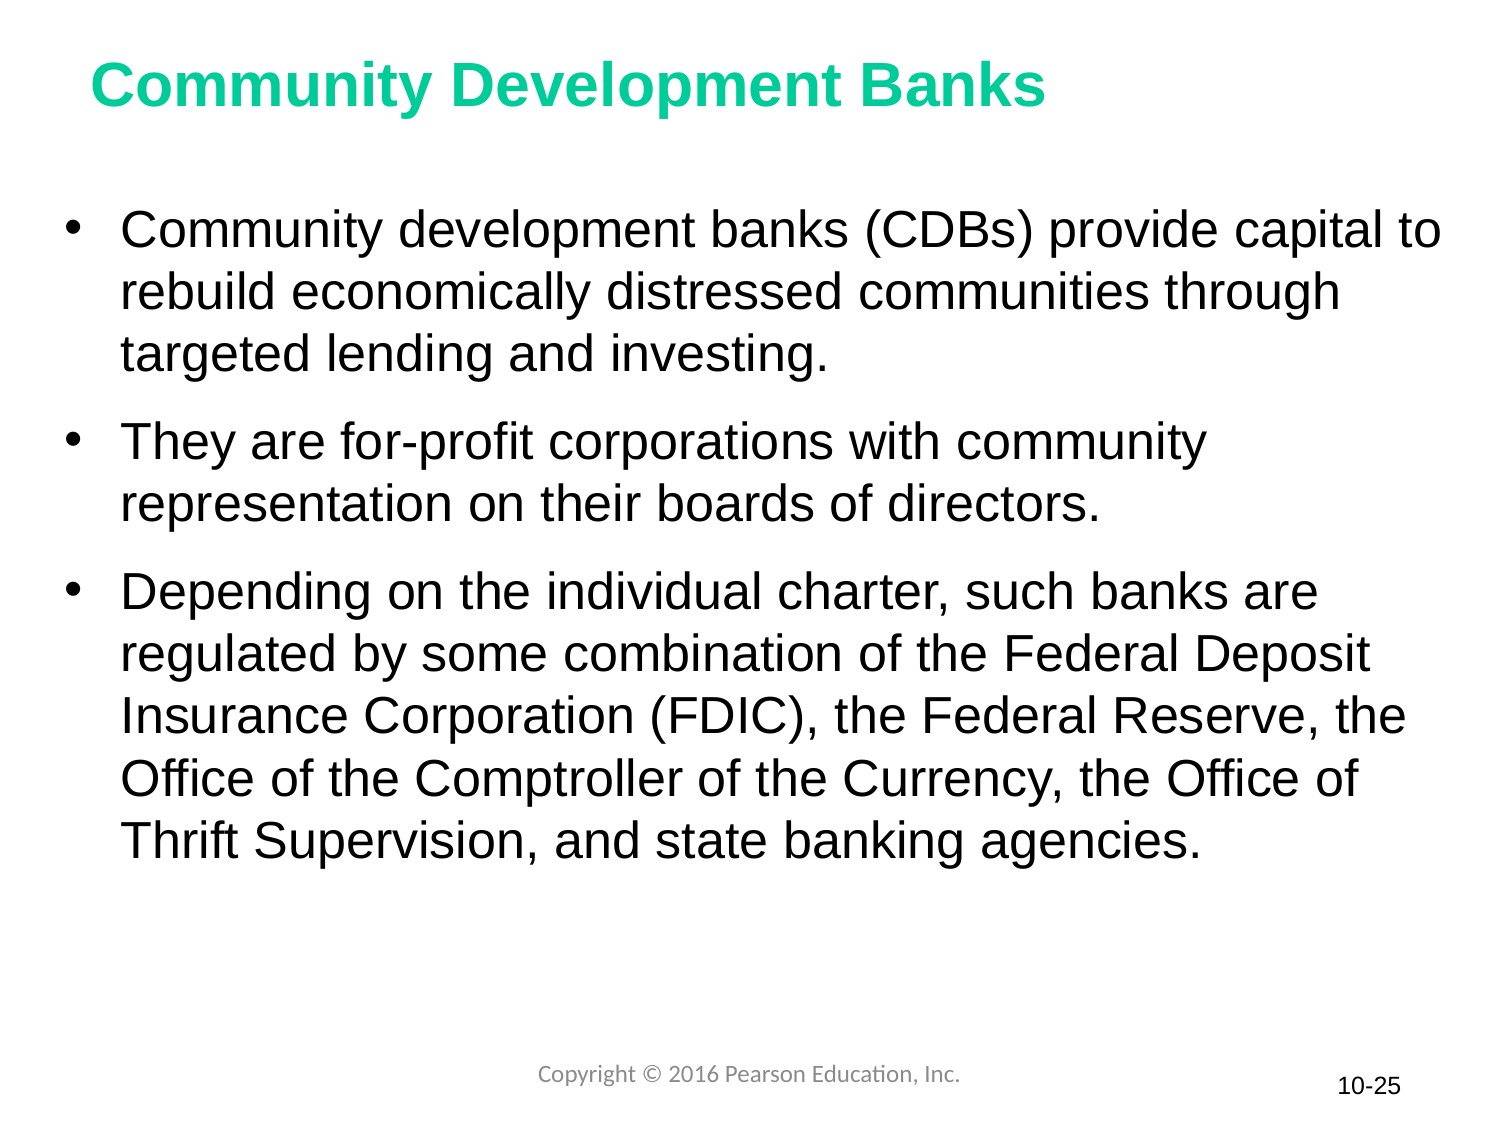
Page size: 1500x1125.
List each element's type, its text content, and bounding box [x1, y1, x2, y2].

list Community development banks (CDBs) provide capital to rebuild economically distressed communities through targeted lending and investing. They are for-profit corporations with community representation on their boards of directors. Depending on the individual charter, such banks are regulated by some combination of the Federal Deposit Insurance Corporation (FDIC), the Federal Reserve, the Office of the Comptroller of the Currency, the Office of Thrift Supervision, and state banking agencies. [49, 187, 1500, 1075]
footer Copyright © 2016 Pearson Education, Inc. [512, 1042, 988, 1103]
title Community Development Banks [75, 0, 1425, 175]
